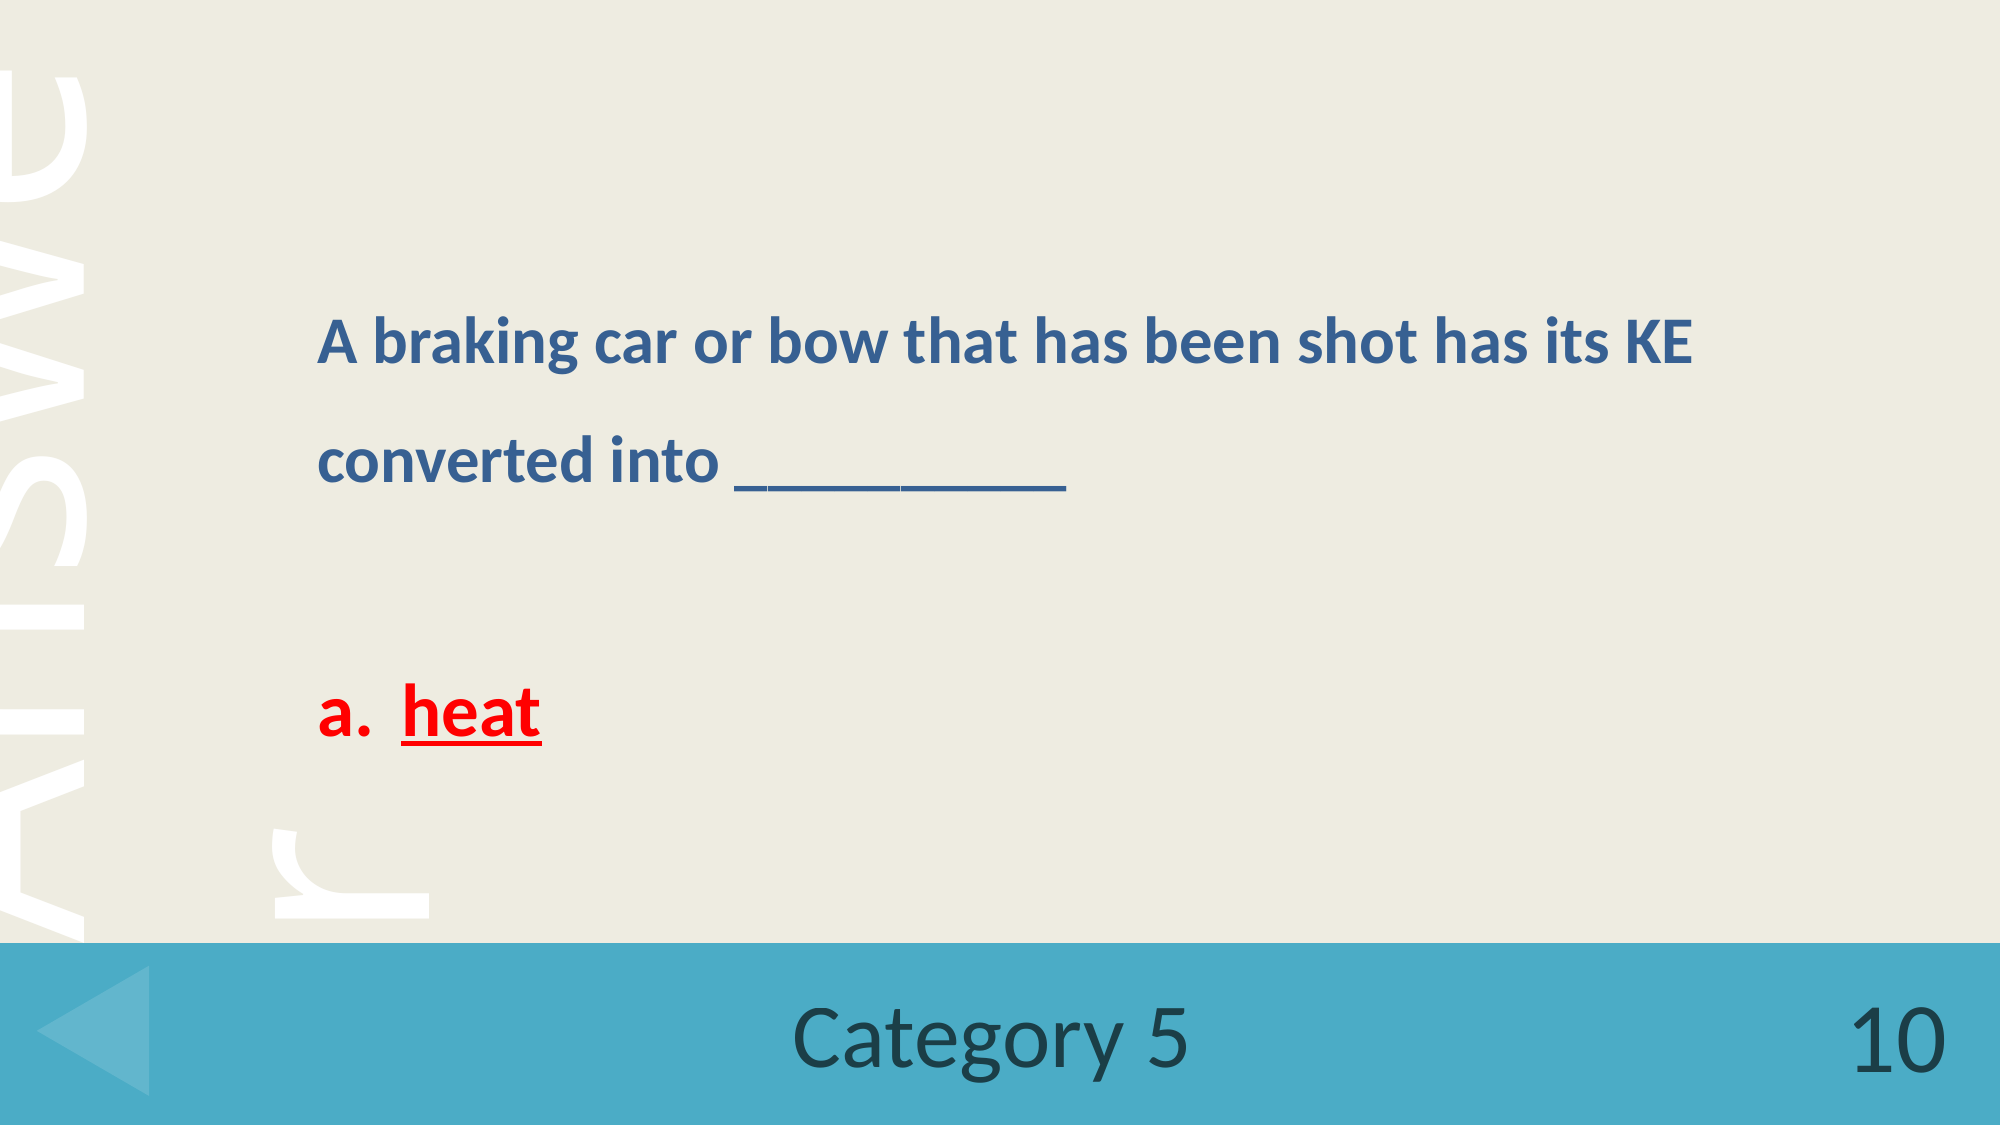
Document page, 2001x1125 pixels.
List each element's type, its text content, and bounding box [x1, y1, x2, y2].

list 10 [1893, 967, 1963, 1097]
title Category 5 [92, 937, 1893, 1125]
list A braking car or bow that has been shot has its KE converted into __________ heat [302, 173, 1866, 835]
